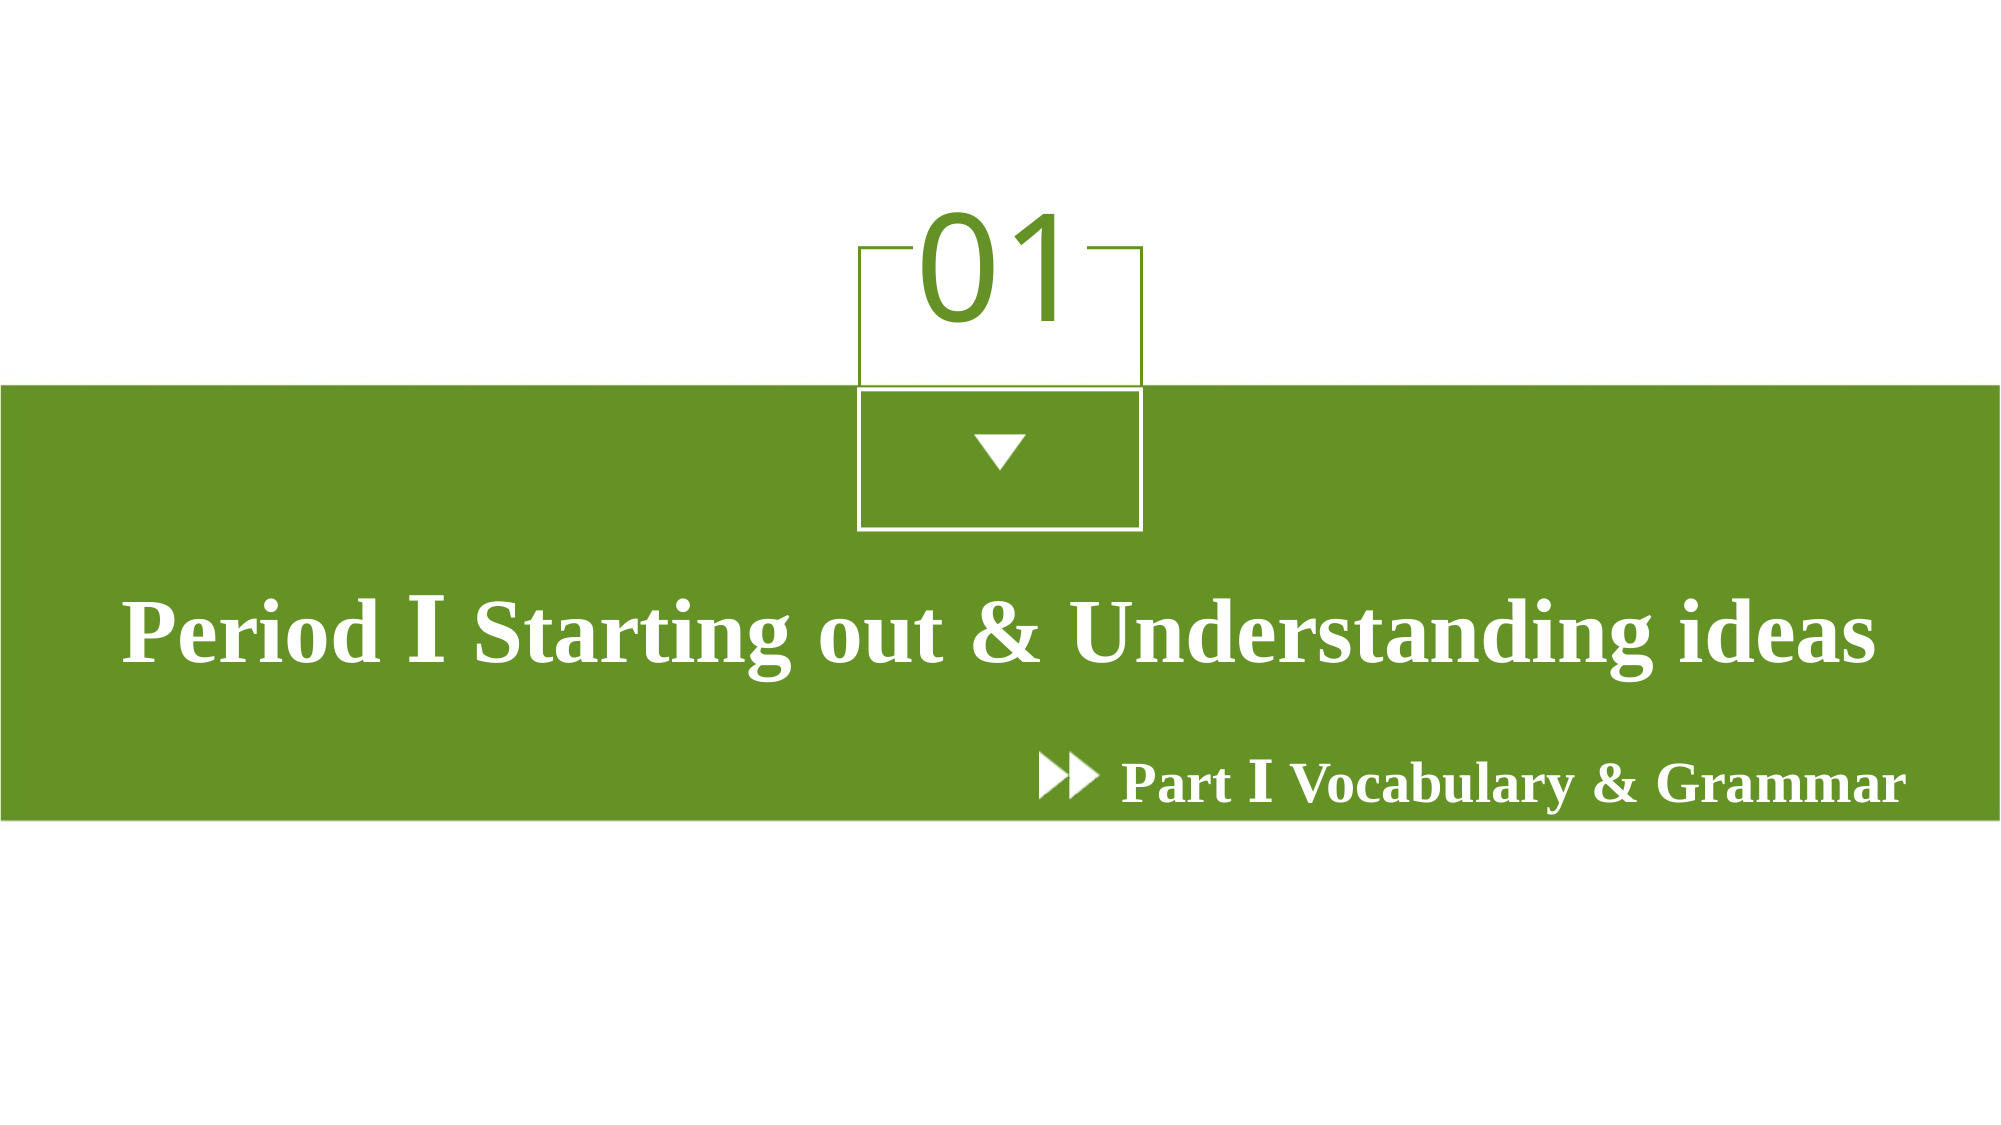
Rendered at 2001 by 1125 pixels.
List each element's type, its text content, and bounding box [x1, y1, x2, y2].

picture [0, 0, 2000, 518]
text_box Period Ⅰ Starting out & Understanding ideas [0, 518, 2000, 732]
text_box 01 [896, 171, 1106, 353]
text_box Part Ⅰ Vocabulary & Grammar [1121, 738, 1997, 821]
picture [0, 732, 2000, 1125]
